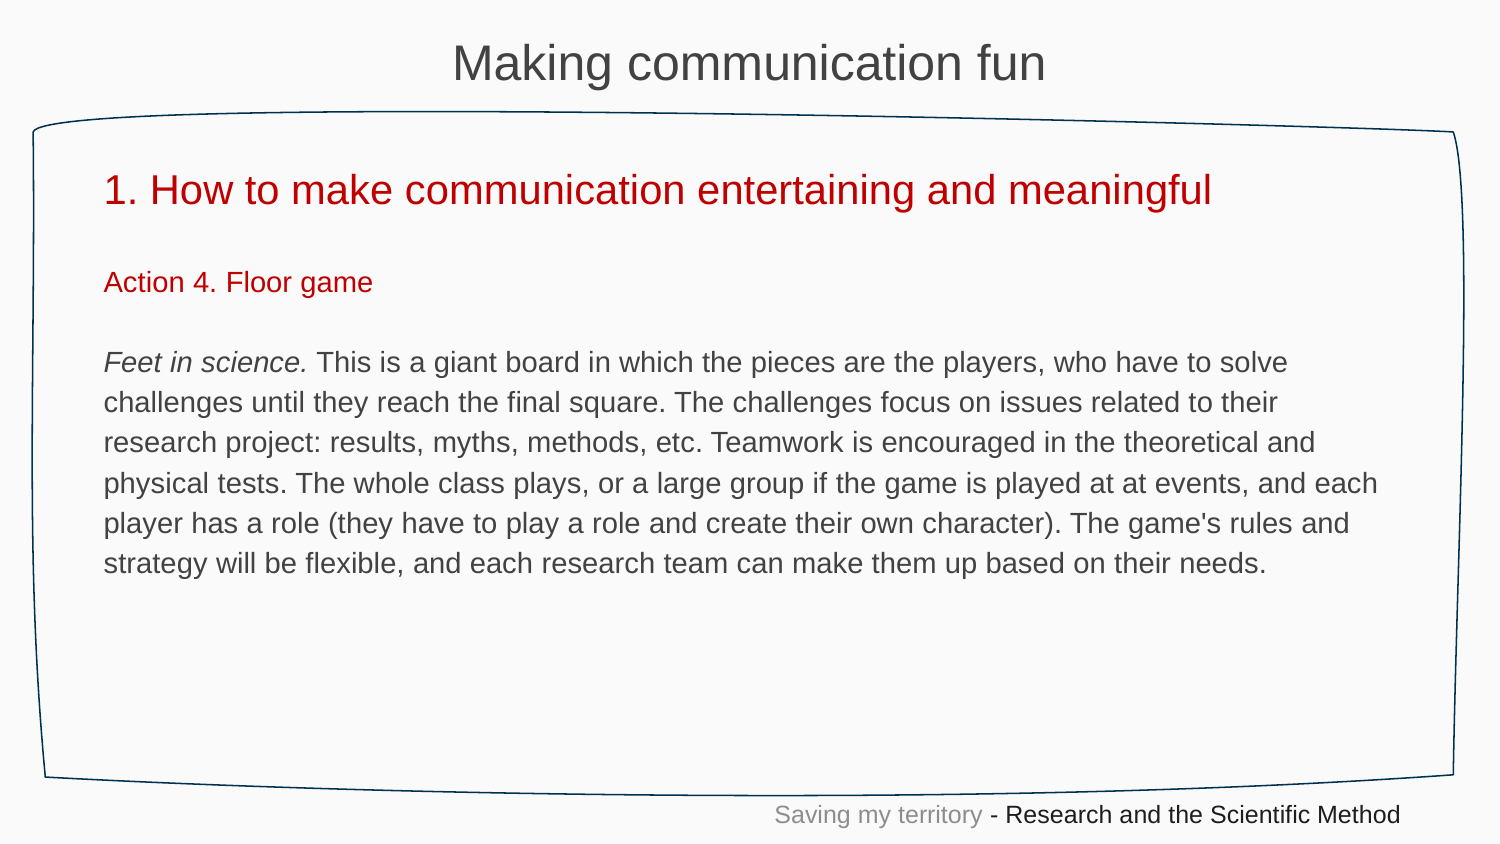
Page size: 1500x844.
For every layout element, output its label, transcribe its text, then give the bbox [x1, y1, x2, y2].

text_box 1. How to make communication entertaining and meaningful [88, 147, 1417, 234]
text_box Saving my territory - Research and the Scientific Method [88, 790, 1417, 844]
text_box Making communication fun [0, 20, 1499, 106]
text_box [32, 111, 1464, 790]
text_box Action 4. Floor game Feet in science. This is a giant board in which the pieces are the players, who have to solve challenges until they reach the final square. The challenges focus on issues related to their research project: results, myths, methods, etc. Teamwork is encouraged in the theoretical and physical tests. The whole class plays, or a large group if the game is played at at events, and each player has a role (they have to play a role and create their own character). The game's rules and strategy will be flexible, and each research team can make them up based on their needs. [88, 242, 1417, 747]
